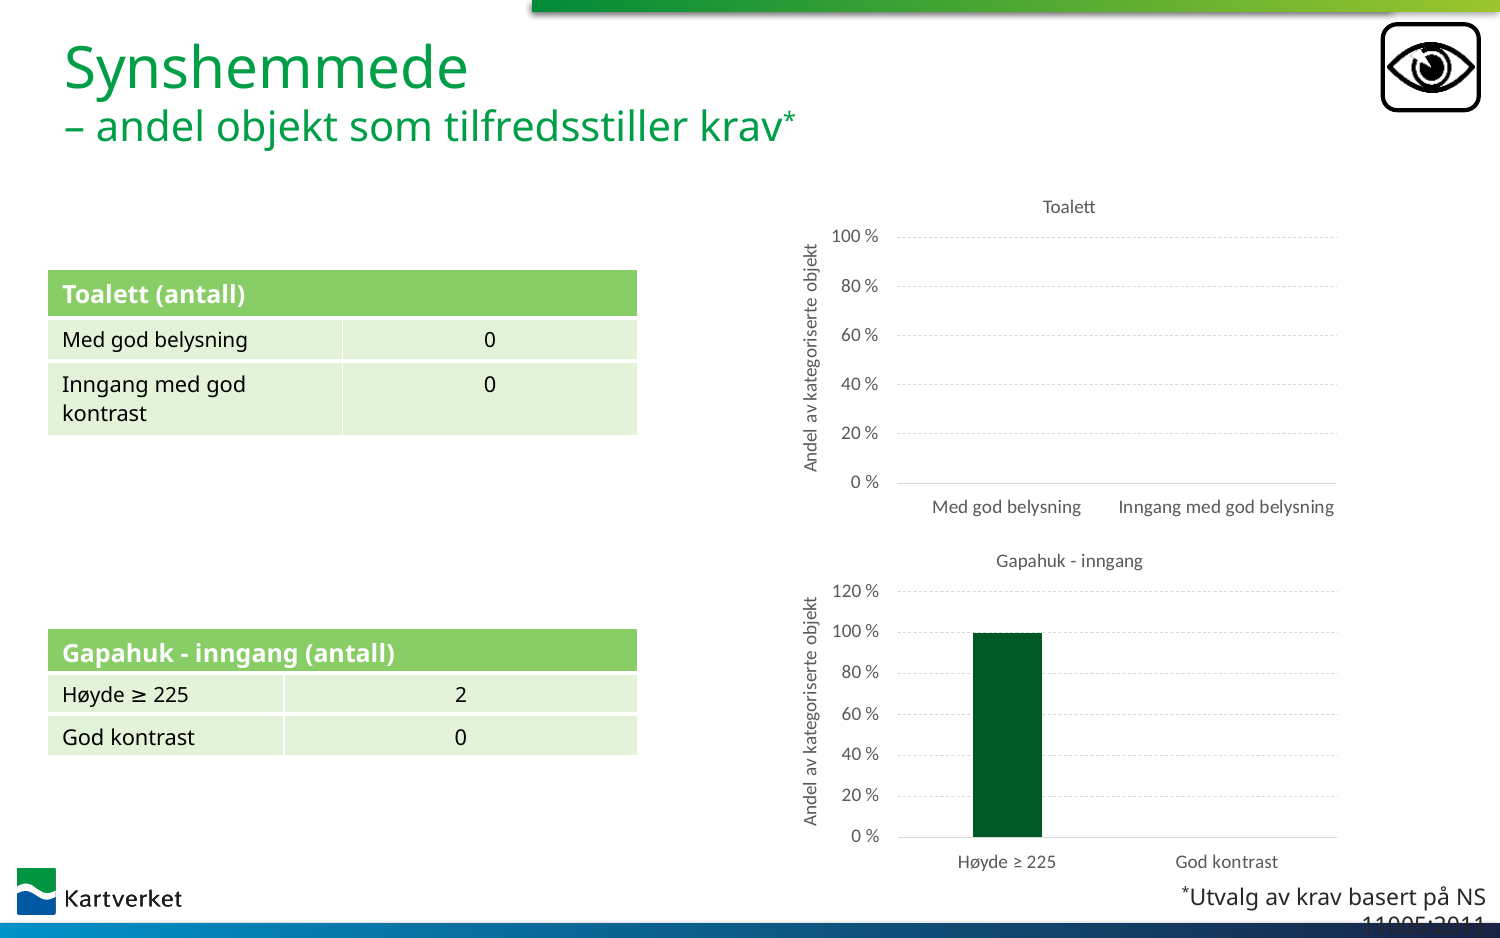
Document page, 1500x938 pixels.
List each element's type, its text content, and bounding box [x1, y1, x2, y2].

table_cell 0 [285, 716, 637, 755]
text_box Synshemmede – andel objekt som tilfredsstiller krav* [49, 24, 1431, 158]
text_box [1382, 24, 1480, 111]
table_cell Høyde ≥ 225 [48, 675, 283, 712]
table_cell Med god belysning [48, 320, 342, 359]
table_header Gapahuk - inngang (antall) [48, 629, 637, 671]
table_cell 2 [285, 675, 637, 712]
table_cell 0 [343, 363, 637, 435]
picture [791, 541, 1348, 880]
picture [791, 187, 1347, 526]
text_box *Utvalg av krav basert på NS 11005:2011 [1068, 873, 1500, 938]
table_header Toalett (antall) [48, 270, 637, 316]
table_cell God kontrast [48, 716, 283, 755]
table_cell Inngang med god kontrast [48, 363, 342, 435]
table_cell 0 [343, 320, 637, 359]
